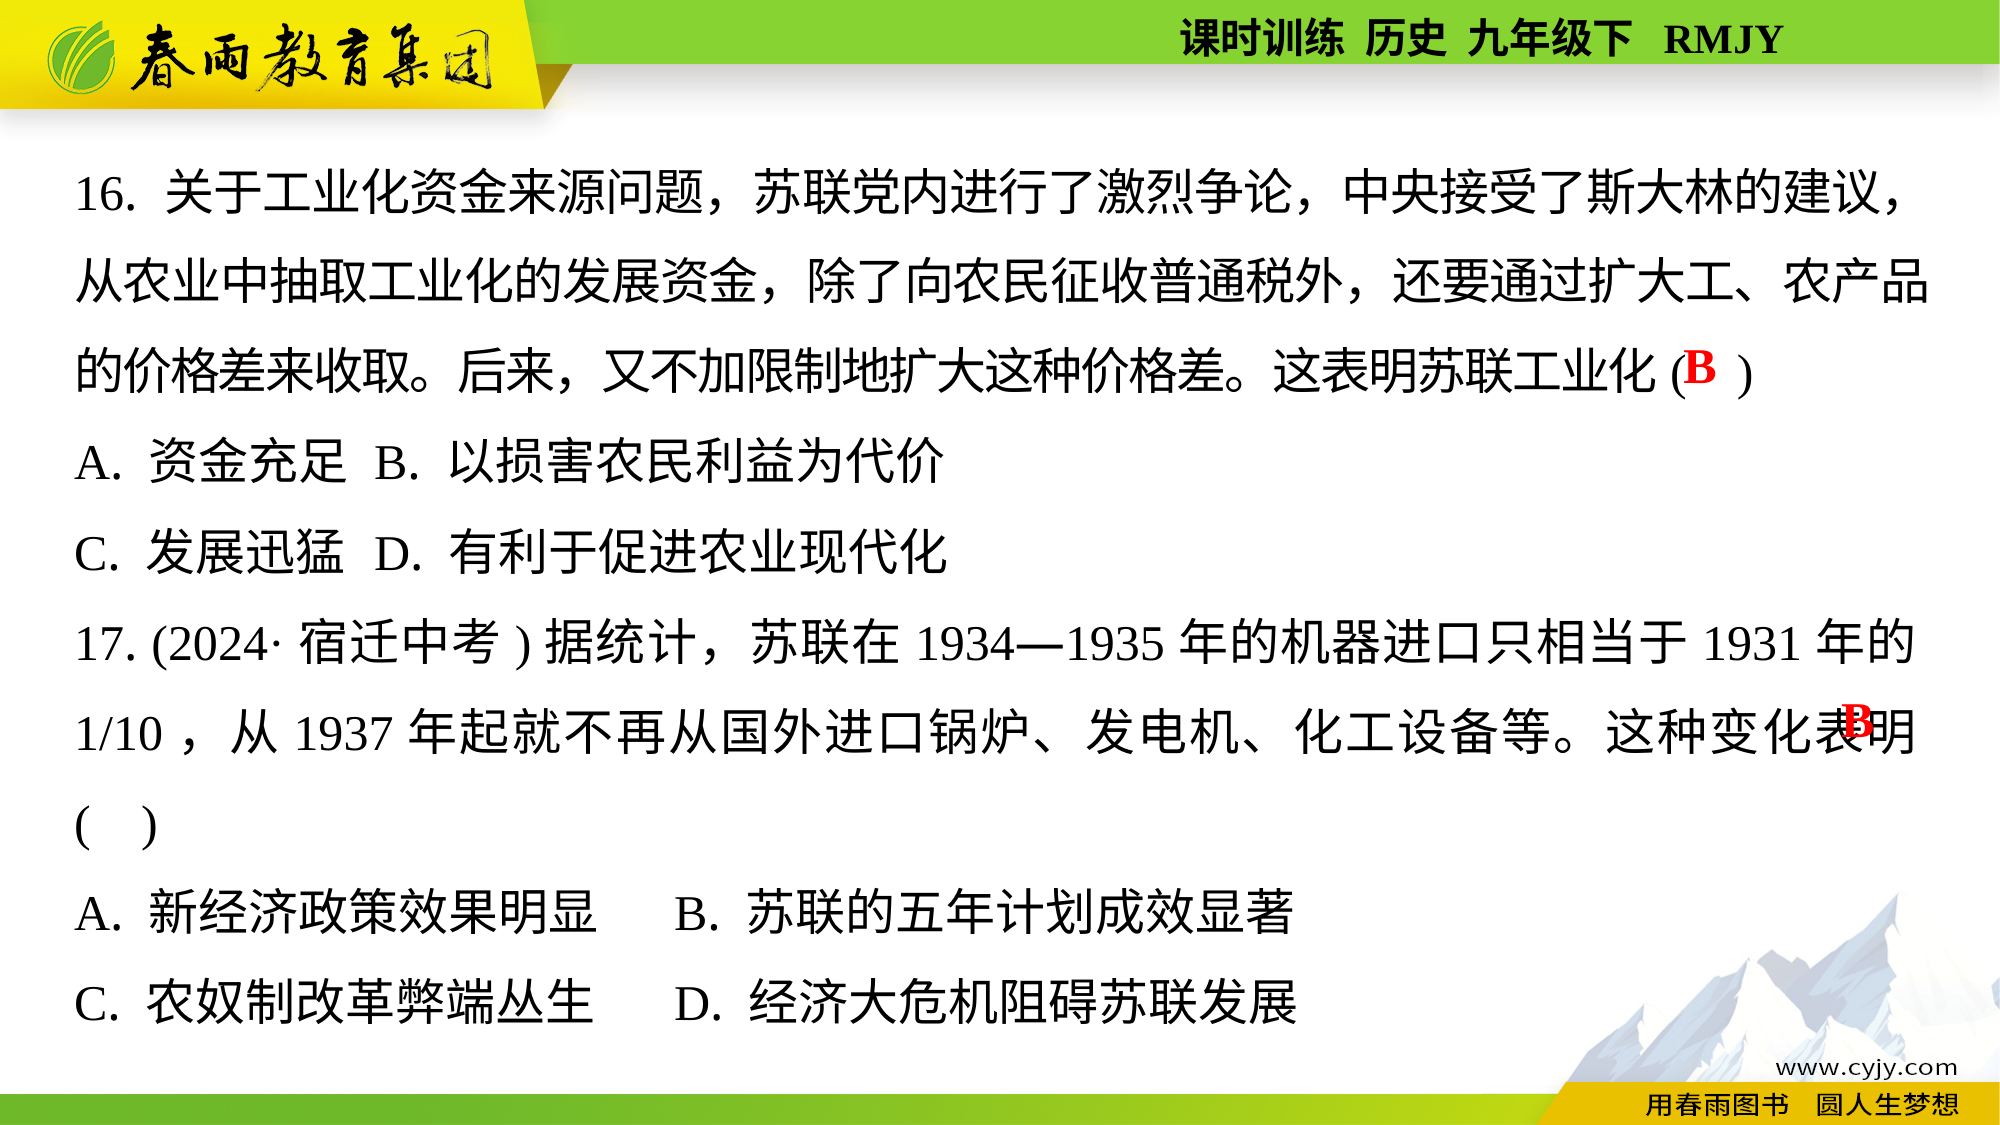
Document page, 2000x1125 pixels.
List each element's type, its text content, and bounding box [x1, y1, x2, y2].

text_box B [1826, 680, 1889, 756]
text_box B [1668, 326, 1732, 401]
list 16. 关于工业化资金来源问题，苏联党内进行了激烈争论，中央接受了斯大林的建议，从农业中抽取工业化的发展资金，除了向农民征收普通税外，还要通过扩大工、农产品的价格差来收取。后来，又不加限制地扩大这种价格差。这表明苏联工业化( ) A. 资金充足 B. 以损害农民利益为代价 C. 发展迅猛 D. 有利于促进农业现代化 17. (2024·宿迁中考)据统计，苏联在1934—1935年的机器进口只相当于1931年的1/10，从1937年起就不再从国外进口锅炉、发电机、化工设备等。这种变化表明( ) A. 新经济政策效果明显 B. 苏联的五年计划成效显著 C. 农奴制改革弊端丛生 D. 经济大危机阻碍苏联发展 [59, 122, 1944, 956]
picture [0, 0, 2000, 1125]
